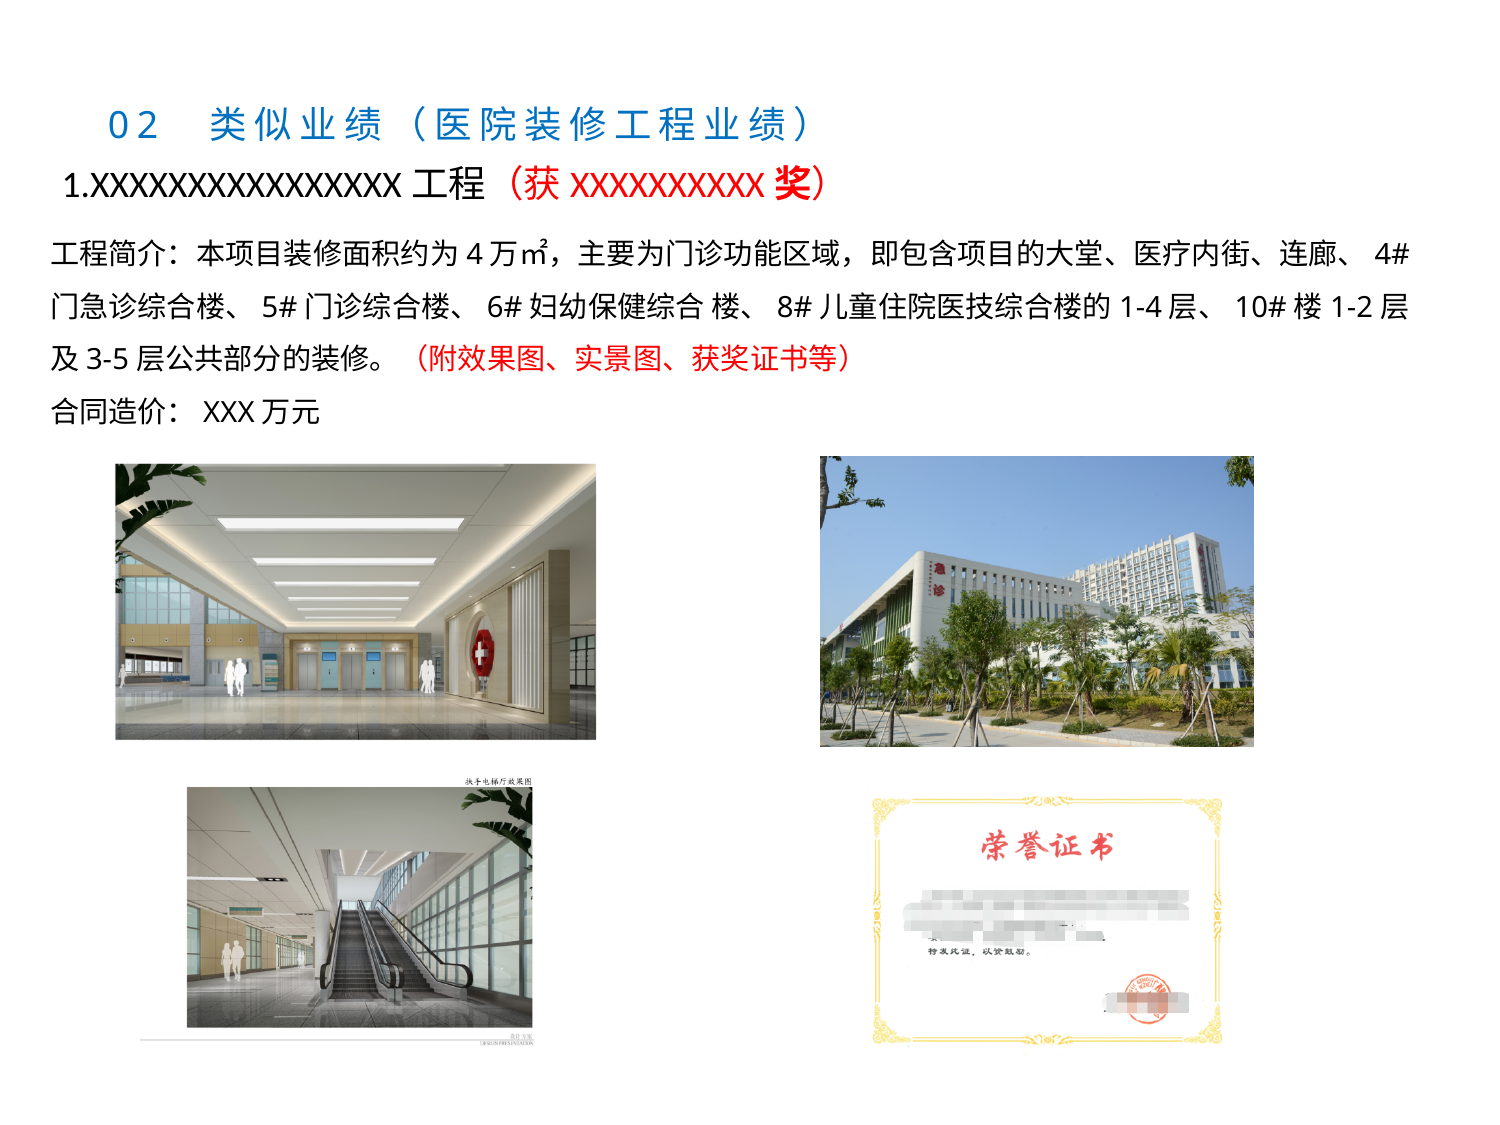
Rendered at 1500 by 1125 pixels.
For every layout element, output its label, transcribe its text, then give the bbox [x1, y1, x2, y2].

text_box 1.XXXXXXXXXXXXXXXX工程（获XXXXXXXXXX奖） [46, 152, 1313, 210]
picture [140, 761, 559, 1058]
text_box 02 类似业绩（医院装修工程业绩） [93, 93, 847, 152]
picture [862, 784, 1231, 1057]
text_box 工程简介：本项目装修面积约为4万㎡，主要为门诊功能区域，即包含项目的大堂、医疗内街、连廊、4#门急诊综合楼、5#门诊综合楼、6#妇幼保健综合 楼、8#儿童住院医技综合楼的1-4层、10#楼1-2层及3-5层公共部分的装修。（附效果图、实景图、获奖证书等） 合同造价：XXX万元 [35, 210, 1442, 471]
picture [81, 456, 628, 753]
picture [820, 456, 1255, 747]
